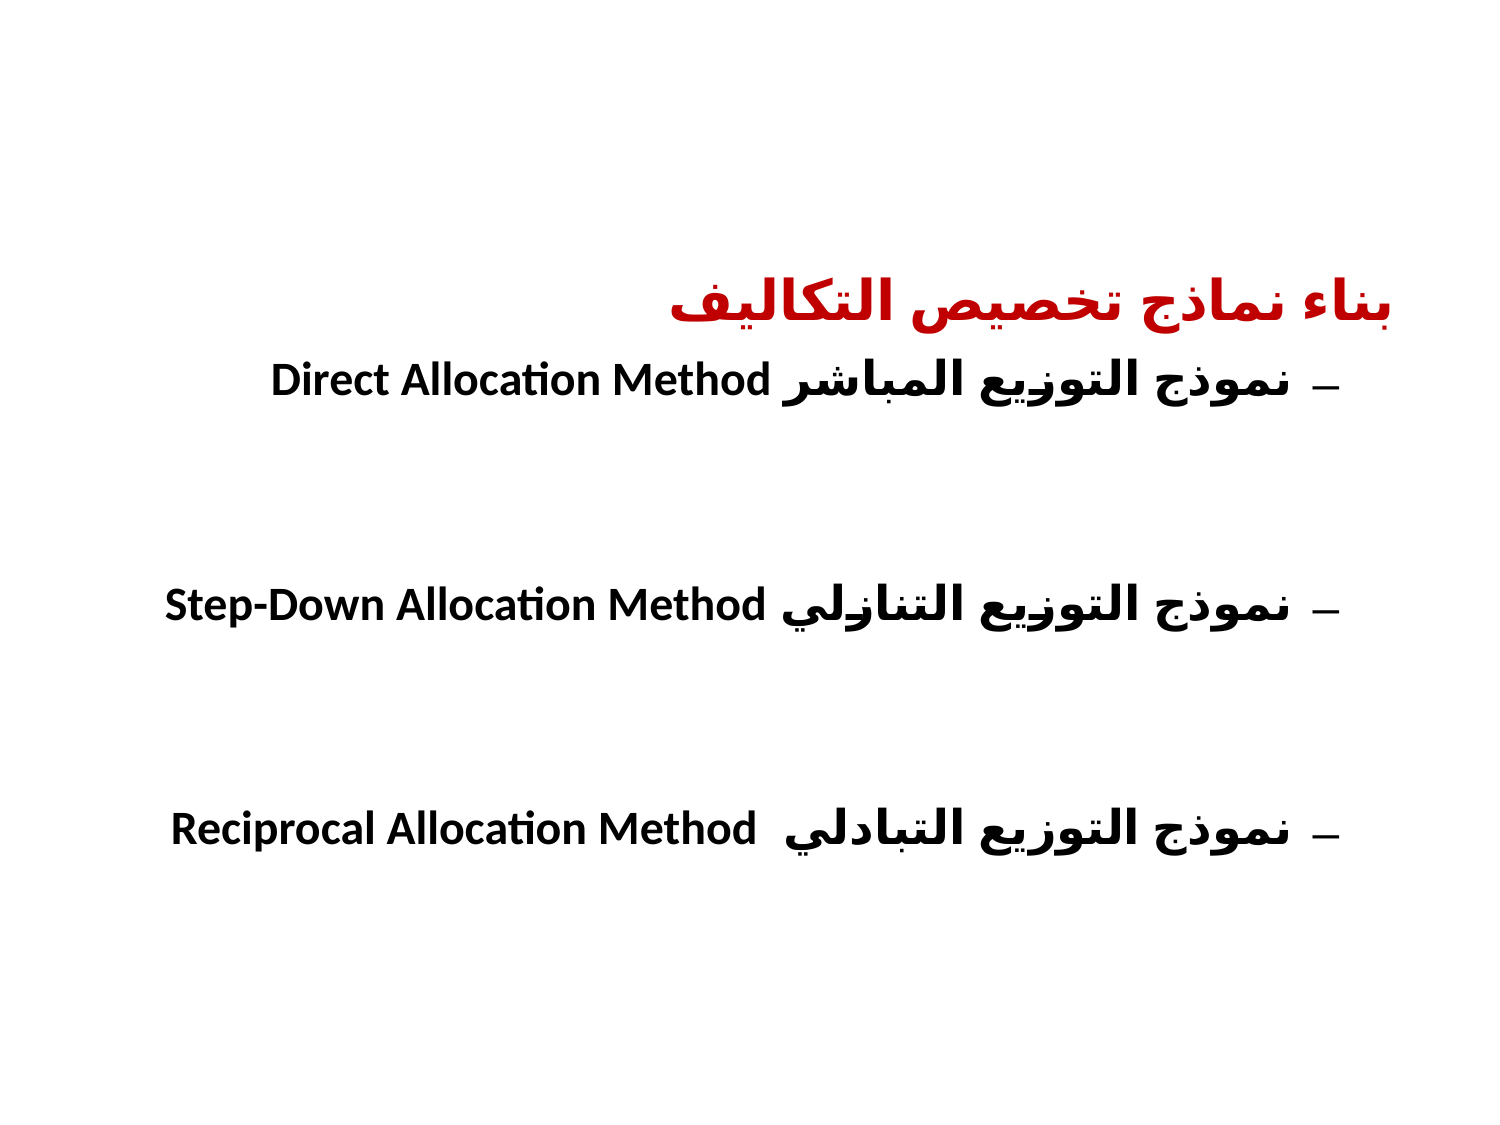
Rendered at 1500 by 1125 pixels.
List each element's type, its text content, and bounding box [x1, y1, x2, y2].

list بناء نماذج تخصيص التكاليف نموذج التوزيع المباشر Direct Allocation Method نموذج التوزيع التنازلي Step-Down Allocation Method نموذج التوزيع التبادلي Reciprocal Allocation Method [75, 262, 1425, 1005]
